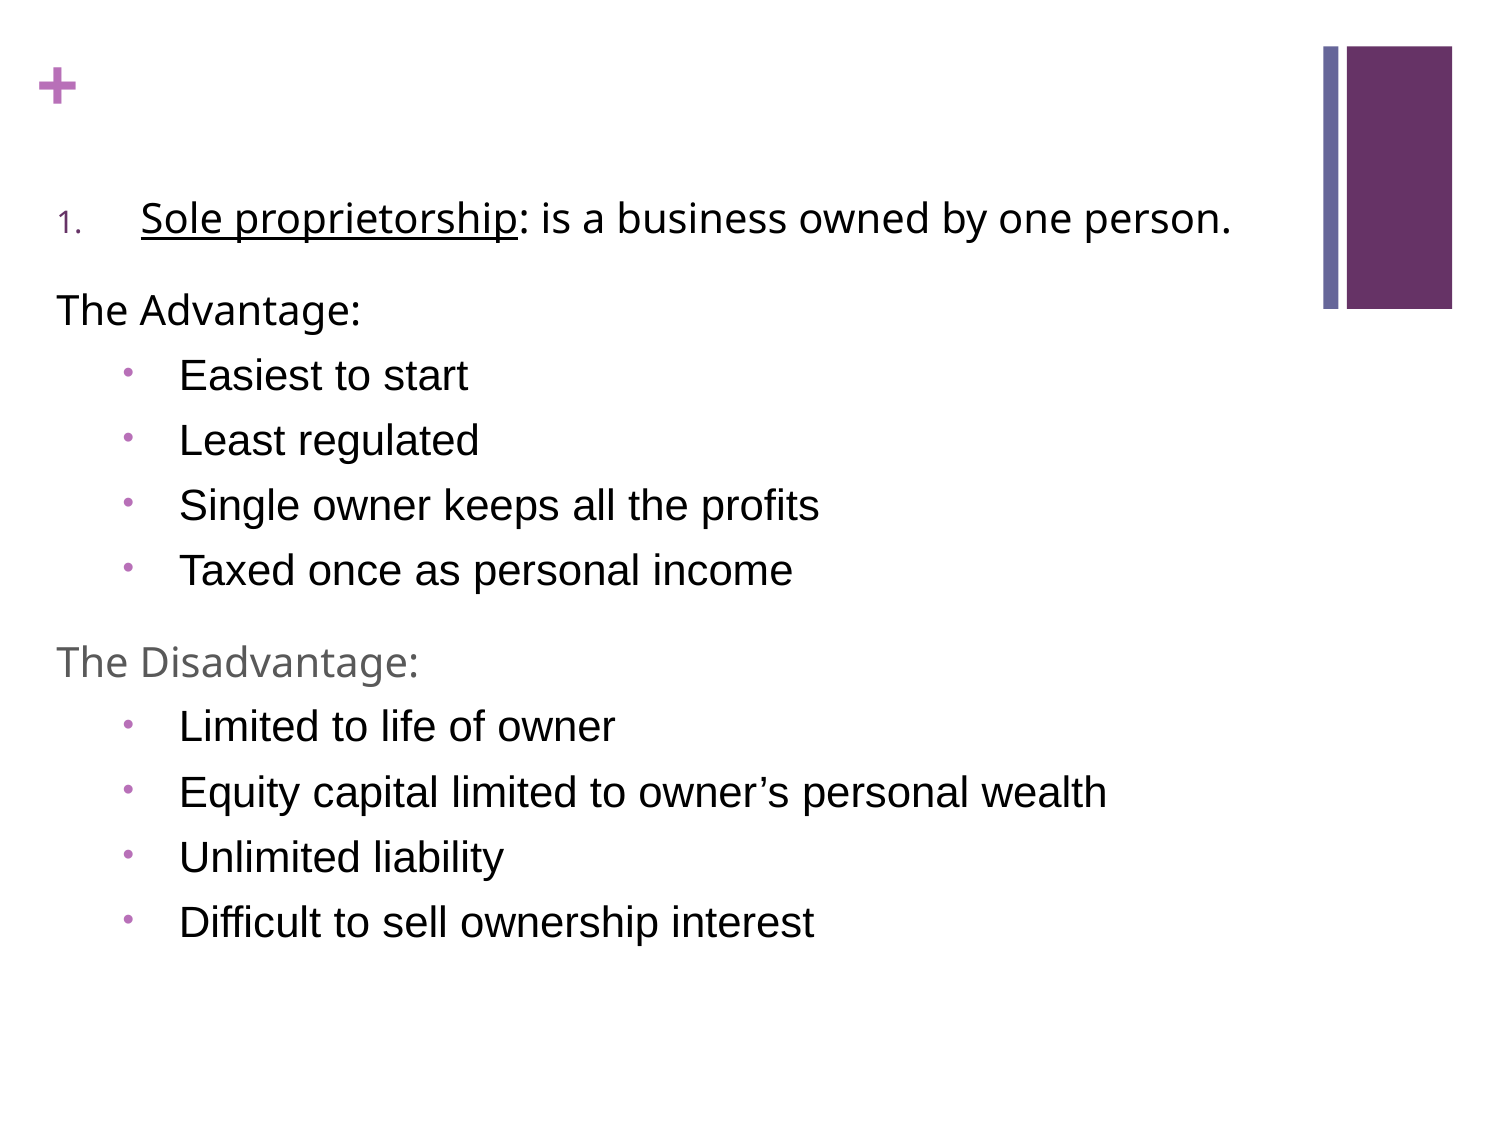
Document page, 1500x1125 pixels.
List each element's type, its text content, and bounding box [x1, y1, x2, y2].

list Sole proprietorship: is a business owned by one person. The Advantage: Easiest to start Least regulated Single owner keeps all the profits Taxed once as personal income The Disadvantage: Limited to life of owner Equity capital limited to owner’s personal wealth Unlimited liability Difficult to sell ownership interest [41, 184, 1392, 1094]
